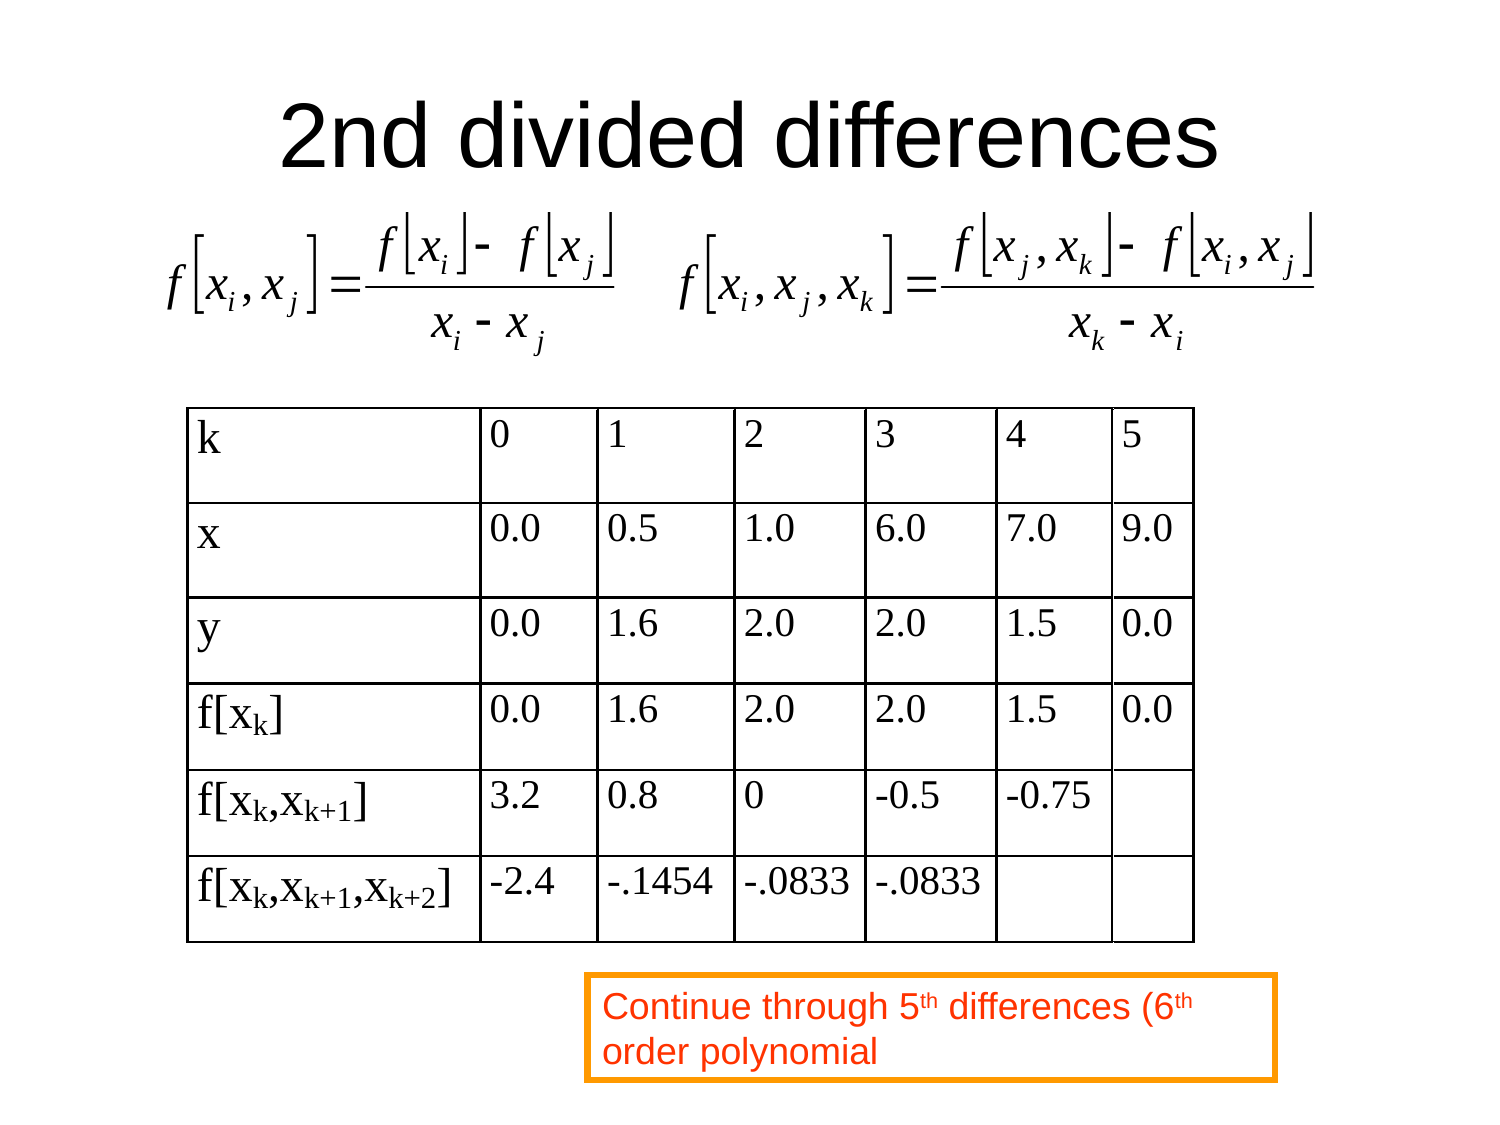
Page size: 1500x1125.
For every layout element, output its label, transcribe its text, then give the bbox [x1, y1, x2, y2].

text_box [149, 212, 626, 366]
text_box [146, 406, 1376, 1125]
title 2nd divided differences [112, 37, 1388, 226]
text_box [662, 212, 1324, 362]
